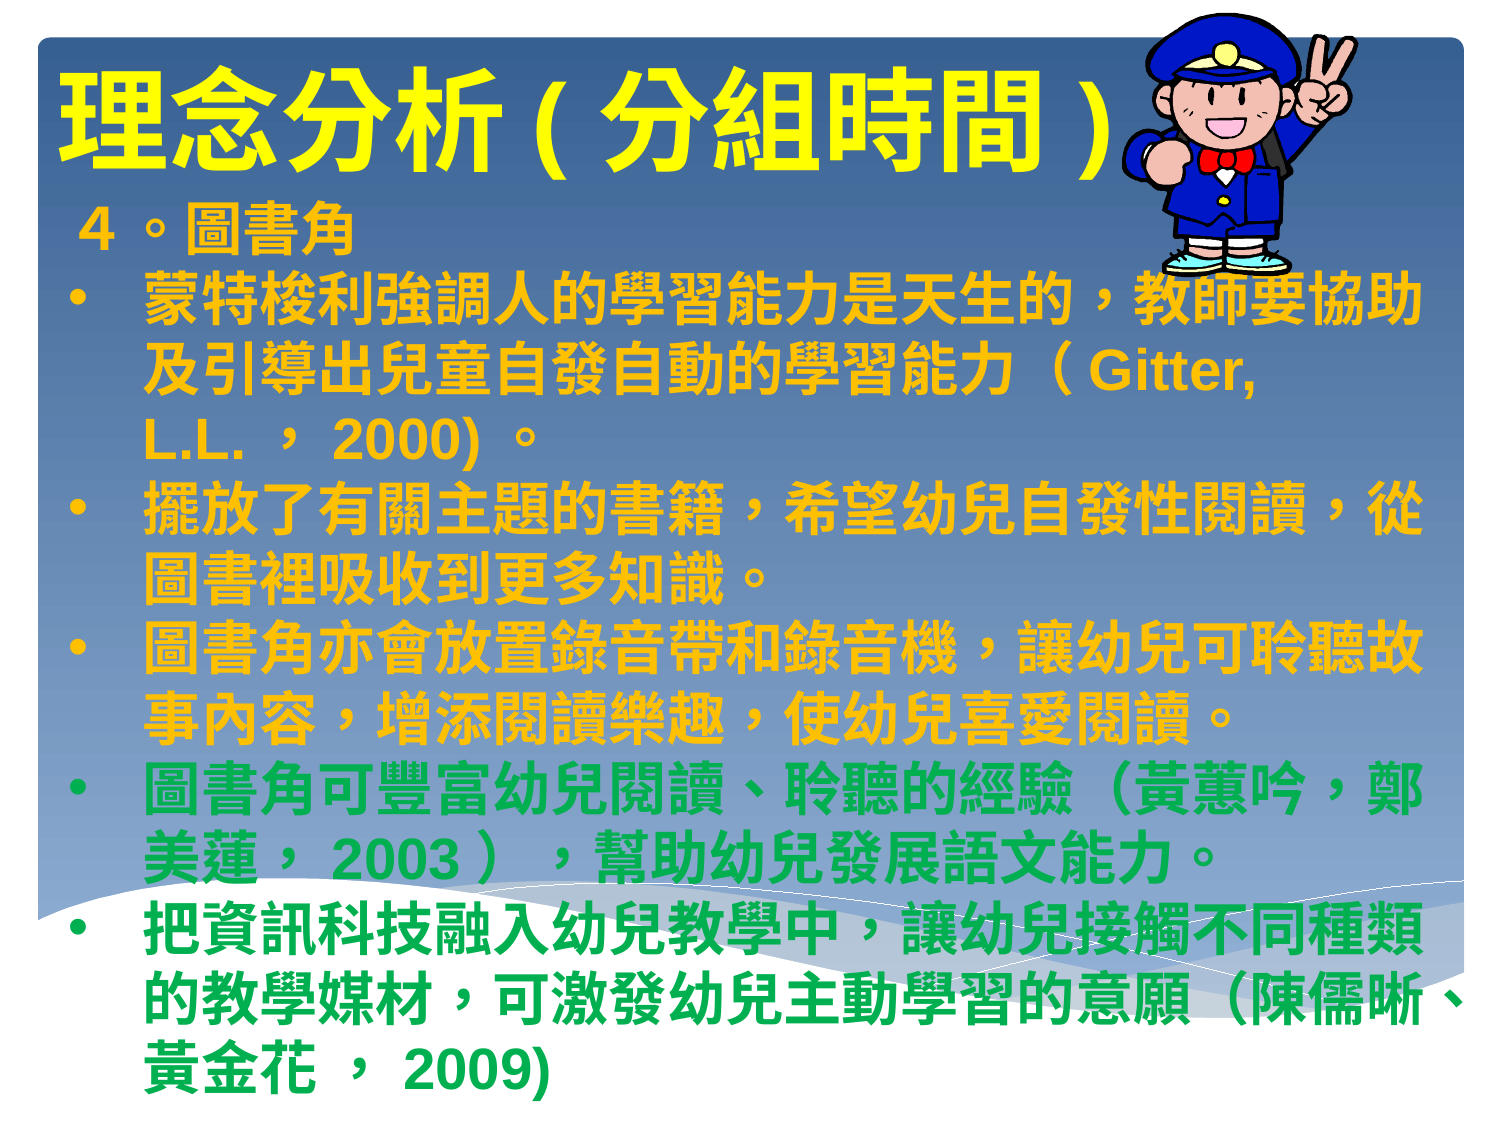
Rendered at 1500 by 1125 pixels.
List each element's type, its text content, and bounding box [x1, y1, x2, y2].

text_box 理念分析(分組時間) [41, 42, 1116, 238]
text_box ４。圖書角 蒙特梭利強調人的學習能力是天生的，教師要協助及引導出兒童自發自動的學習能力（Gitter, L.L.，2000)。 擺放了有關主題的書籍，希望幼兒自發性閱讀，從圖書裡吸收到更多知識。 圖書角亦會放置錄音帶和錄音機，讓幼兒可聆聽故事內容，增添閱讀樂趣，使幼兒喜愛閱讀。 圖書角可豐富幼兒閱讀、聆聽的經驗（黃蕙吟，鄭美蓮，2003），幫助幼兒發展語文能力。 把資訊科技融入幼兒教學中，讓幼兒接觸不同種類的教學媒材，可激發幼兒主動學習的意願（陳儒晰、黃金花 ，2009) [53, 184, 1447, 1125]
picture [1121, 12, 1359, 278]
